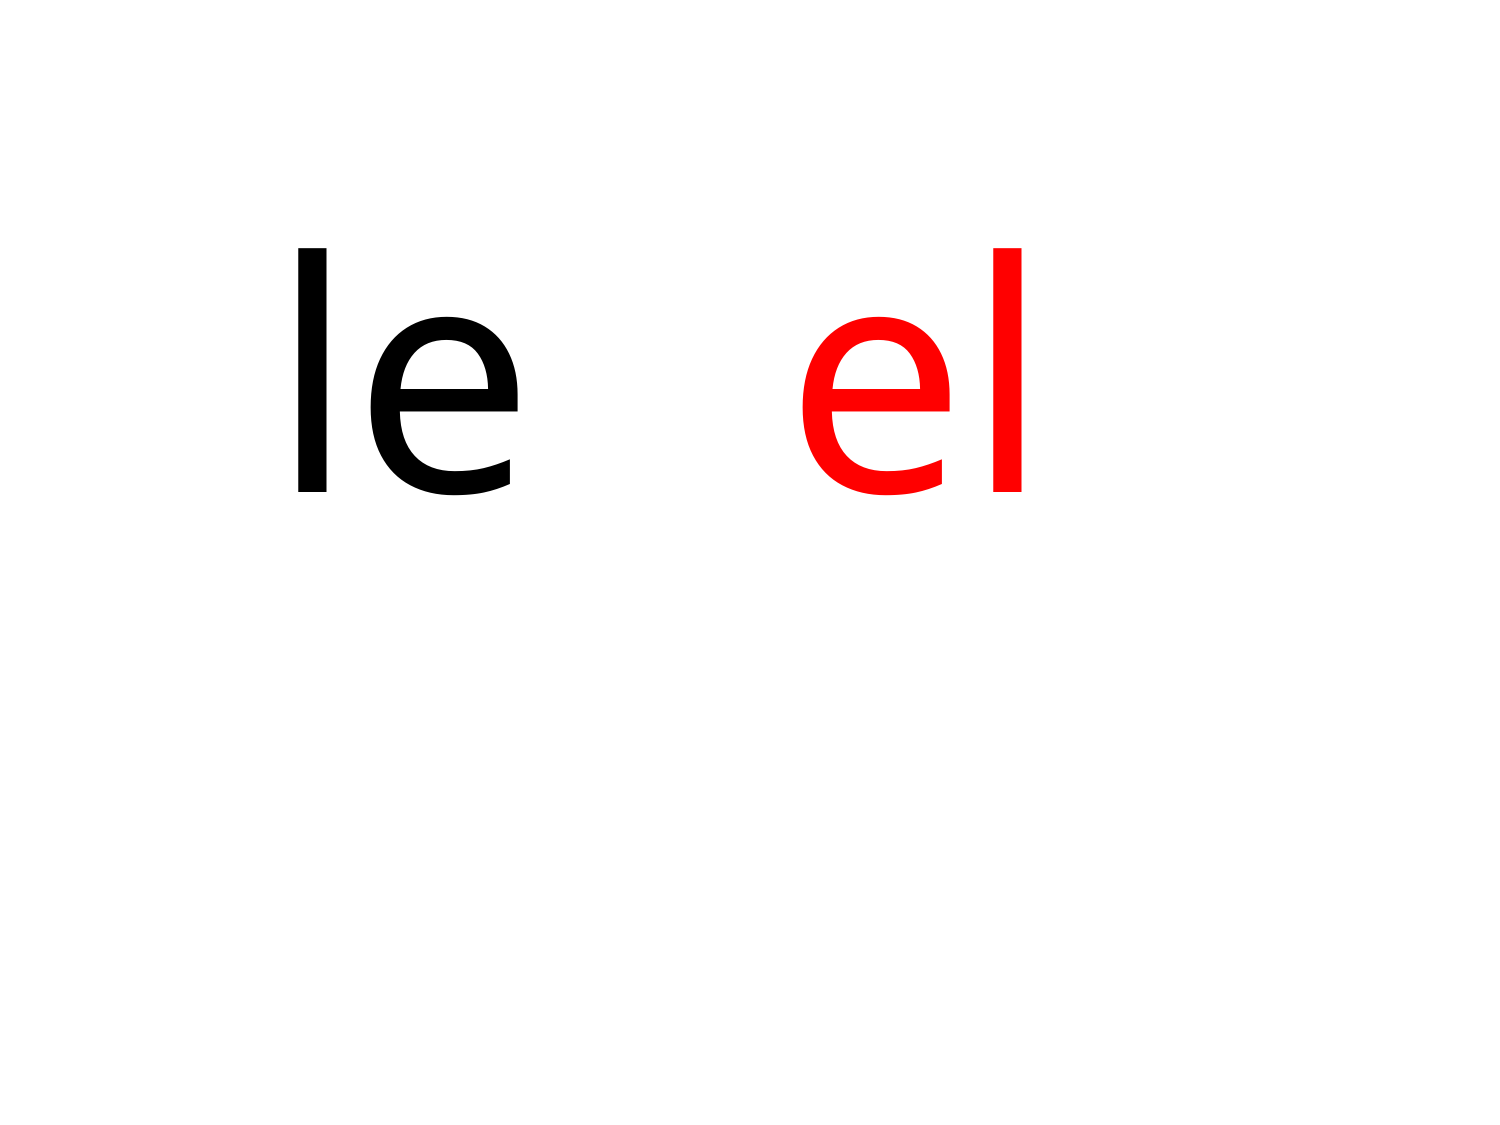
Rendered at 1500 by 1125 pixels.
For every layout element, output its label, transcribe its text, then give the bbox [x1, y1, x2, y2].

list ele el [75, 164, 1425, 879]
